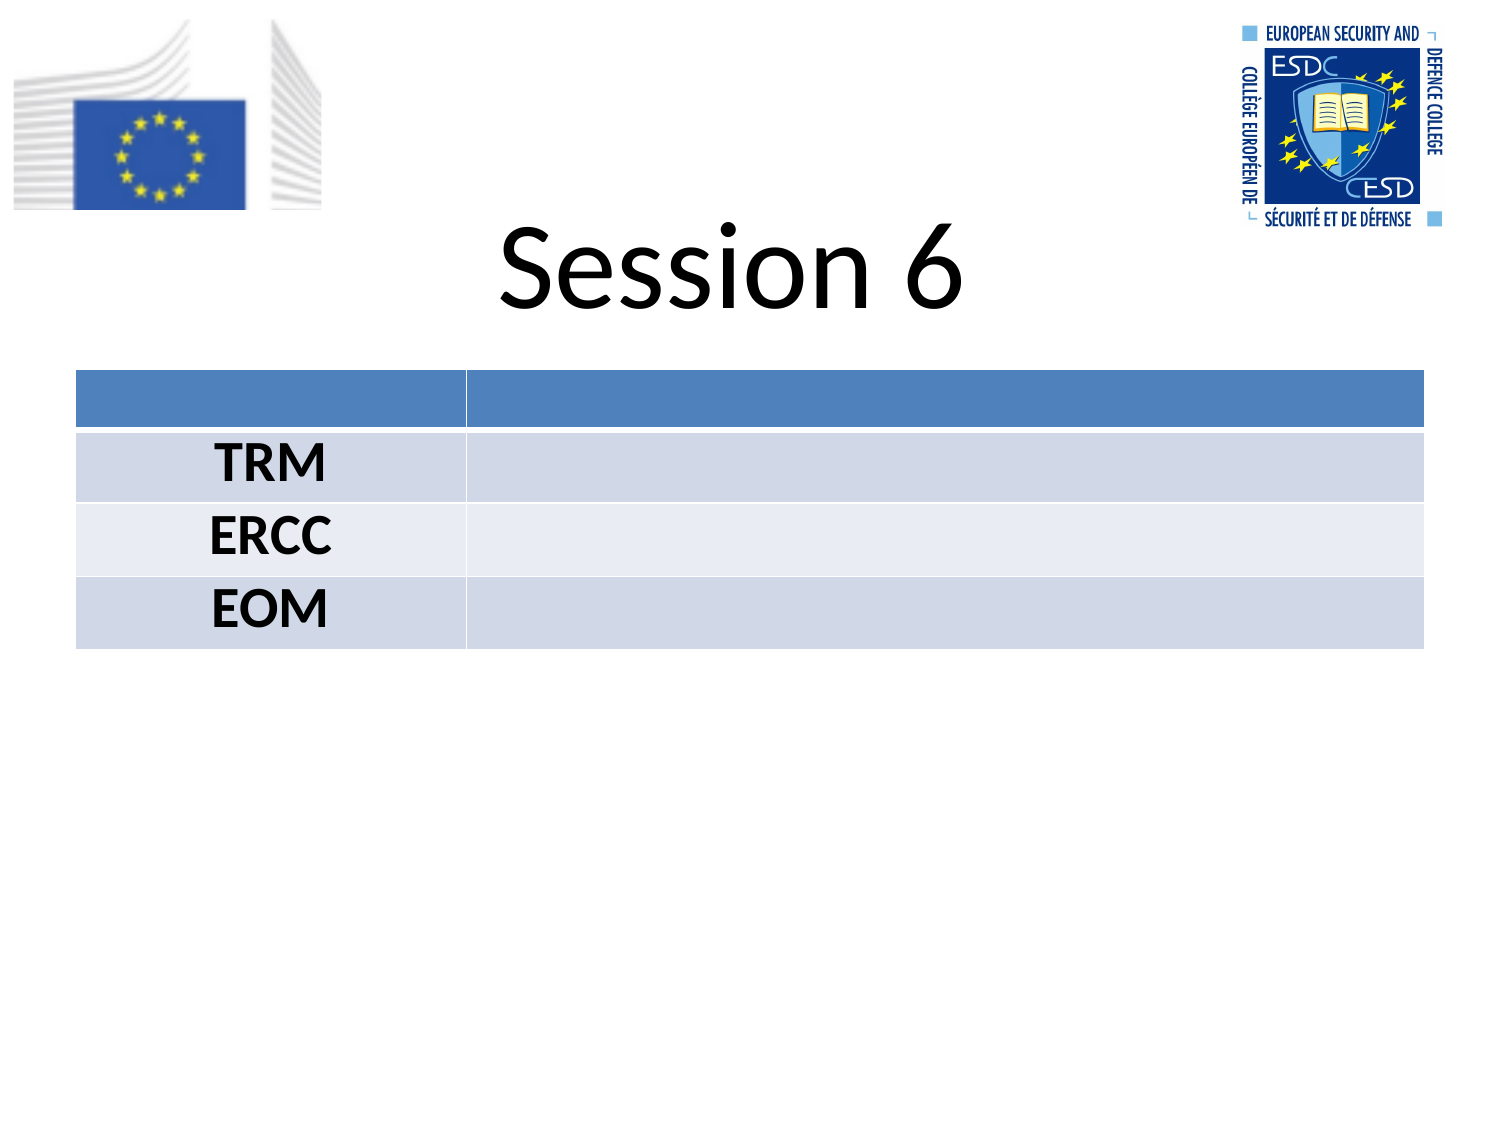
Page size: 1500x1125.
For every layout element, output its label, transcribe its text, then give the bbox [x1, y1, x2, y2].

picture [1239, 23, 1446, 227]
table_cell [467, 504, 1424, 576]
picture [13, 19, 322, 210]
title Session 6 [56, 165, 1407, 353]
table_cell TRM [76, 433, 466, 502]
table_header [467, 370, 1424, 427]
table_cell [467, 577, 1424, 649]
table_header [76, 370, 466, 427]
table_cell [467, 433, 1424, 502]
table_cell EOM [76, 577, 466, 649]
table_cell ERCC [76, 504, 466, 576]
